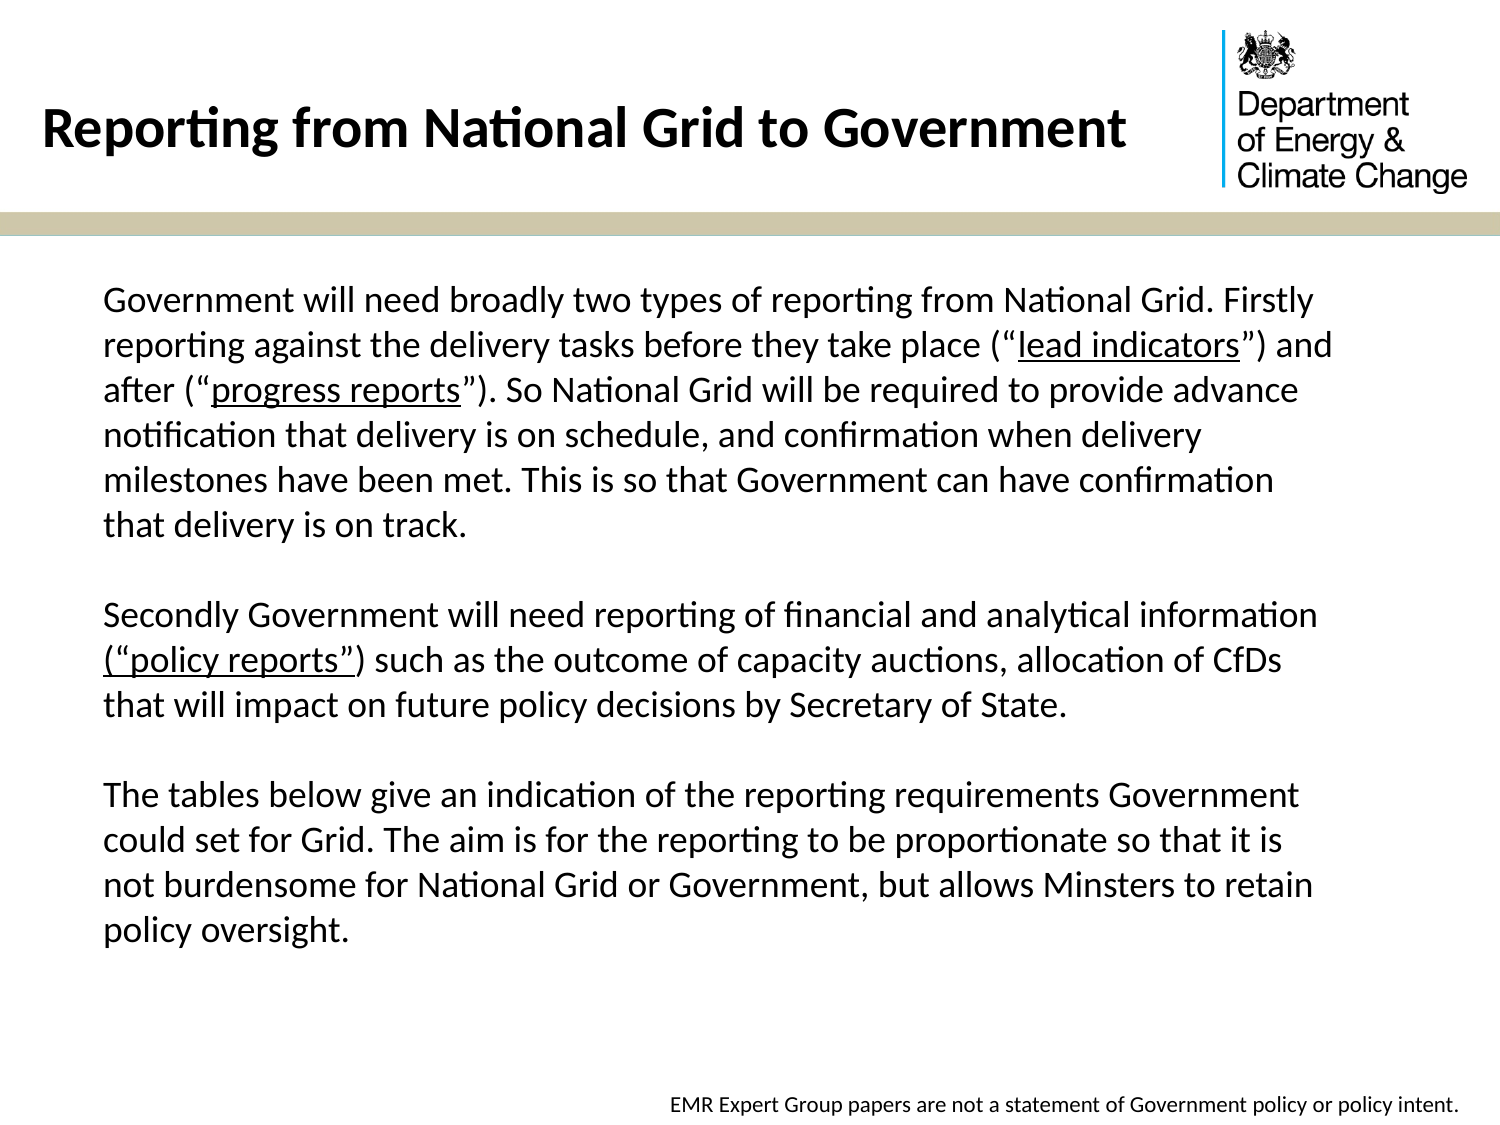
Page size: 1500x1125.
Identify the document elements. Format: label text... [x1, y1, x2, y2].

picture [0, 208, 1500, 236]
title Reporting from National Grid to Government [5, 30, 1164, 219]
text_box Government will need broadly two types of reporting from National Grid. Firstly reporting against the delivery tasks before they take place (“lead indicators”) and after (“progress reports”). So National Grid will be required to provide advance notification that delivery is on schedule, and confirmation when delivery milestones have been met. This is so that Government can have confirmation that delivery is on track. Secondly Government will need reporting of financial and analytical information (“policy reports”) such as the outcome of capacity auctions, allocation of CfDs that will impact on future policy decisions by Secretary of State. The tables below give an indication of the reporting requirements Government could set for Grid. The aim is for the reporting to be proportionate so that it is not burdensome for National Grid or Government, but allows Minsters to retain policy oversight. [88, 267, 1353, 957]
text_box EMR Expert Group papers are not a statement of Government policy or policy intent. [655, 1082, 1500, 1125]
picture [1222, 30, 1467, 194]
